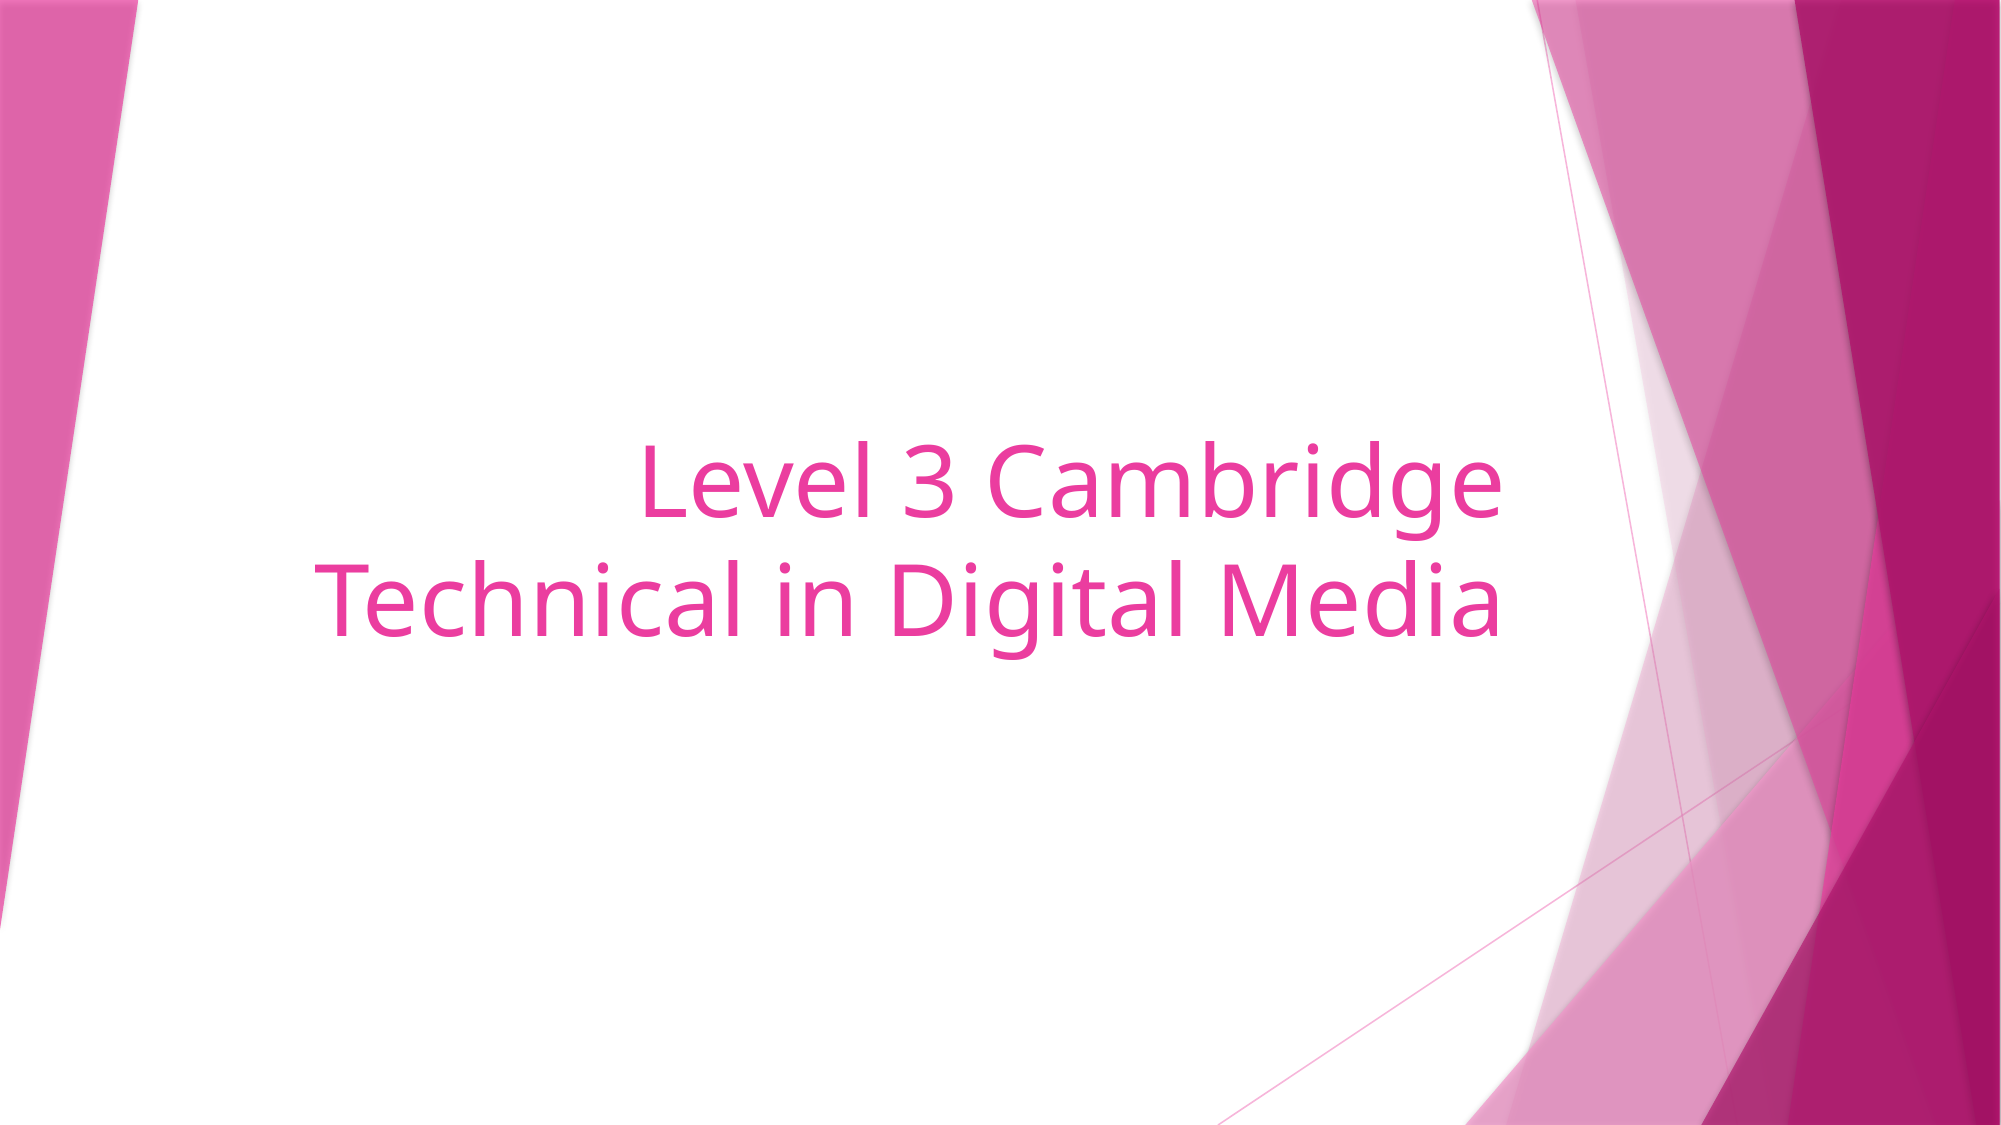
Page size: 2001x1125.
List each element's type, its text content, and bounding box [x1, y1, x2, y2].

title Level 3 Cambridge Technical in Digital Media [247, 394, 1522, 665]
